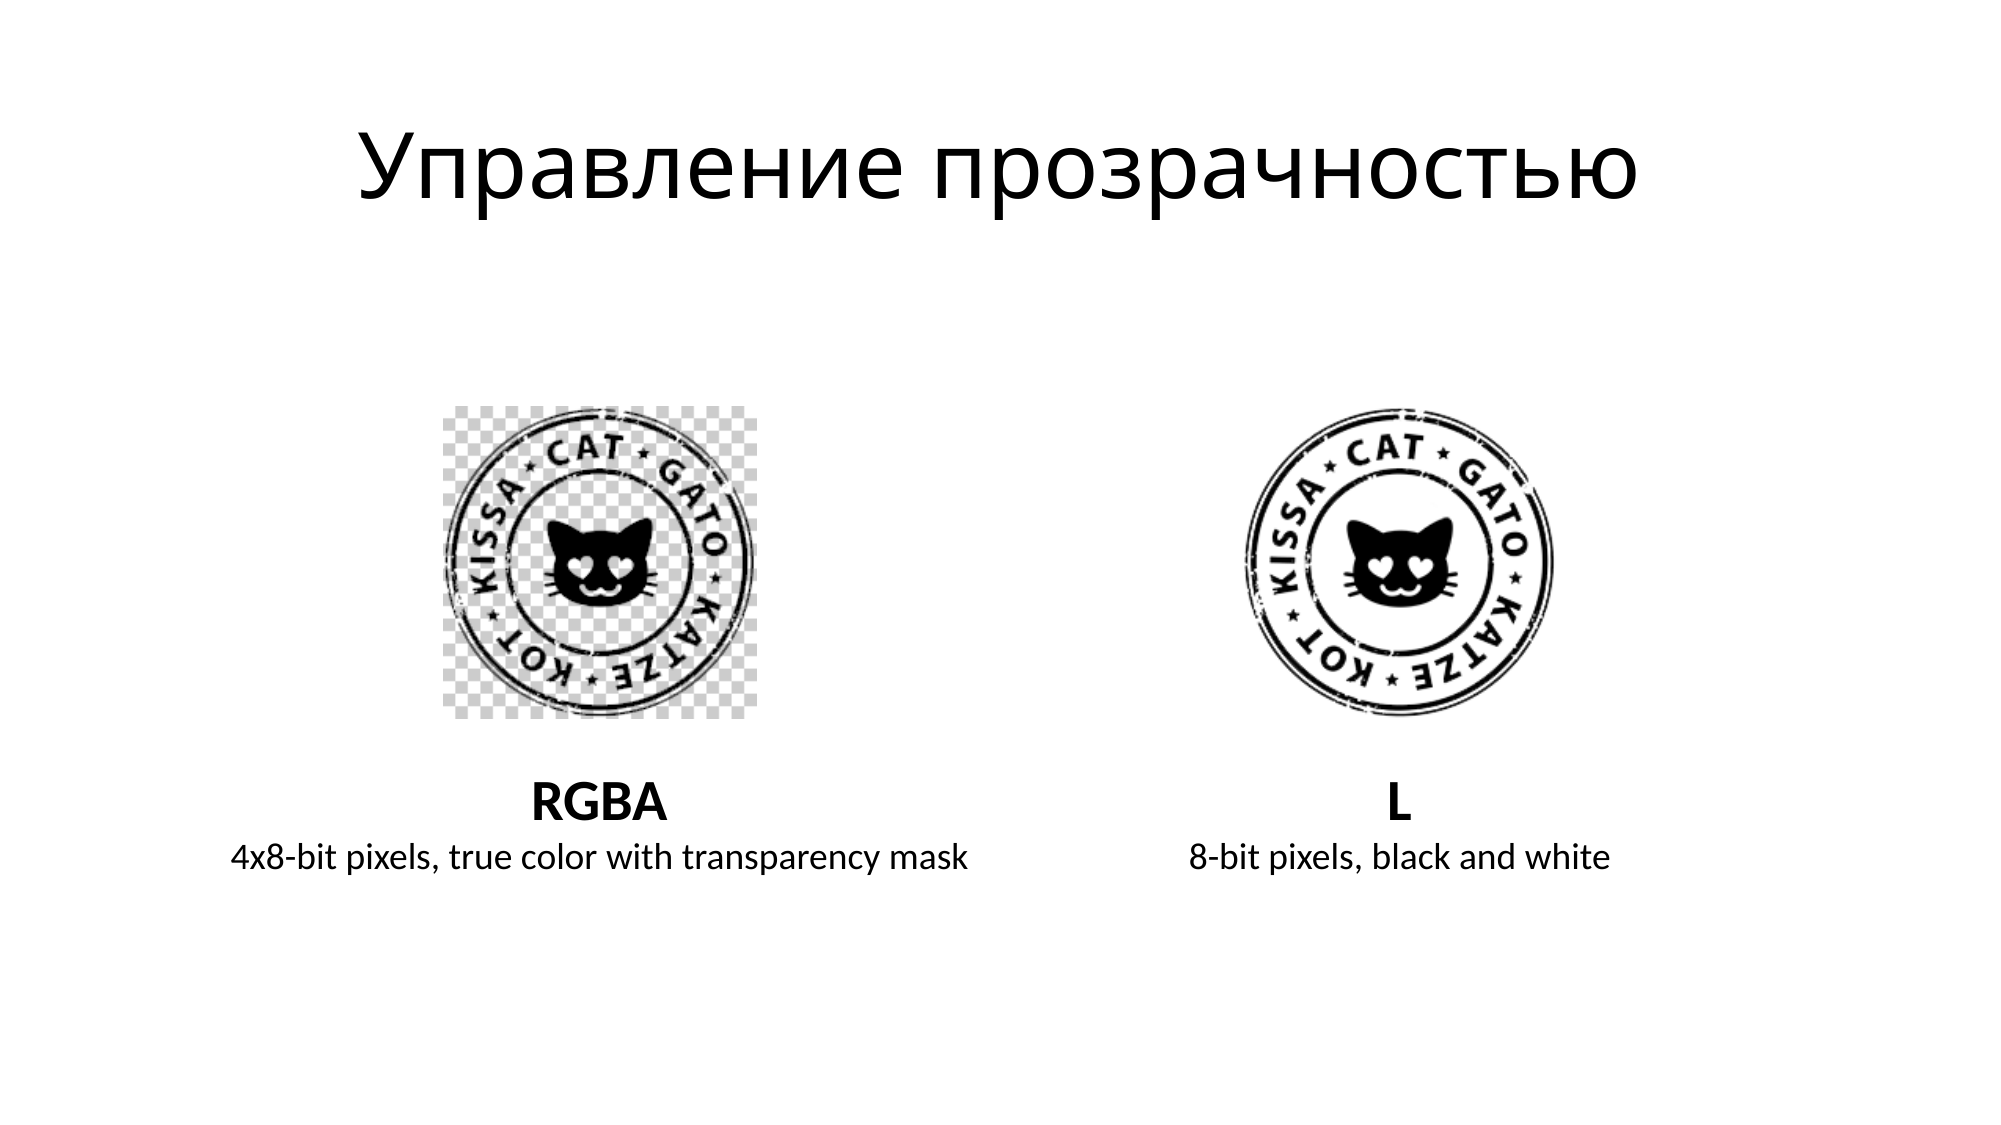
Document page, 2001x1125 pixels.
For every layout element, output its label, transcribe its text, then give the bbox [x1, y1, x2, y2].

picture [1243, 406, 1557, 719]
picture [443, 406, 757, 719]
text_box RGBA 4x8-bit pixels, true color with transparency mask [215, 754, 985, 885]
text_box L 8-bit pixels, black and white [1173, 754, 1627, 885]
title Управление прозрачностью [137, 59, 1863, 278]
